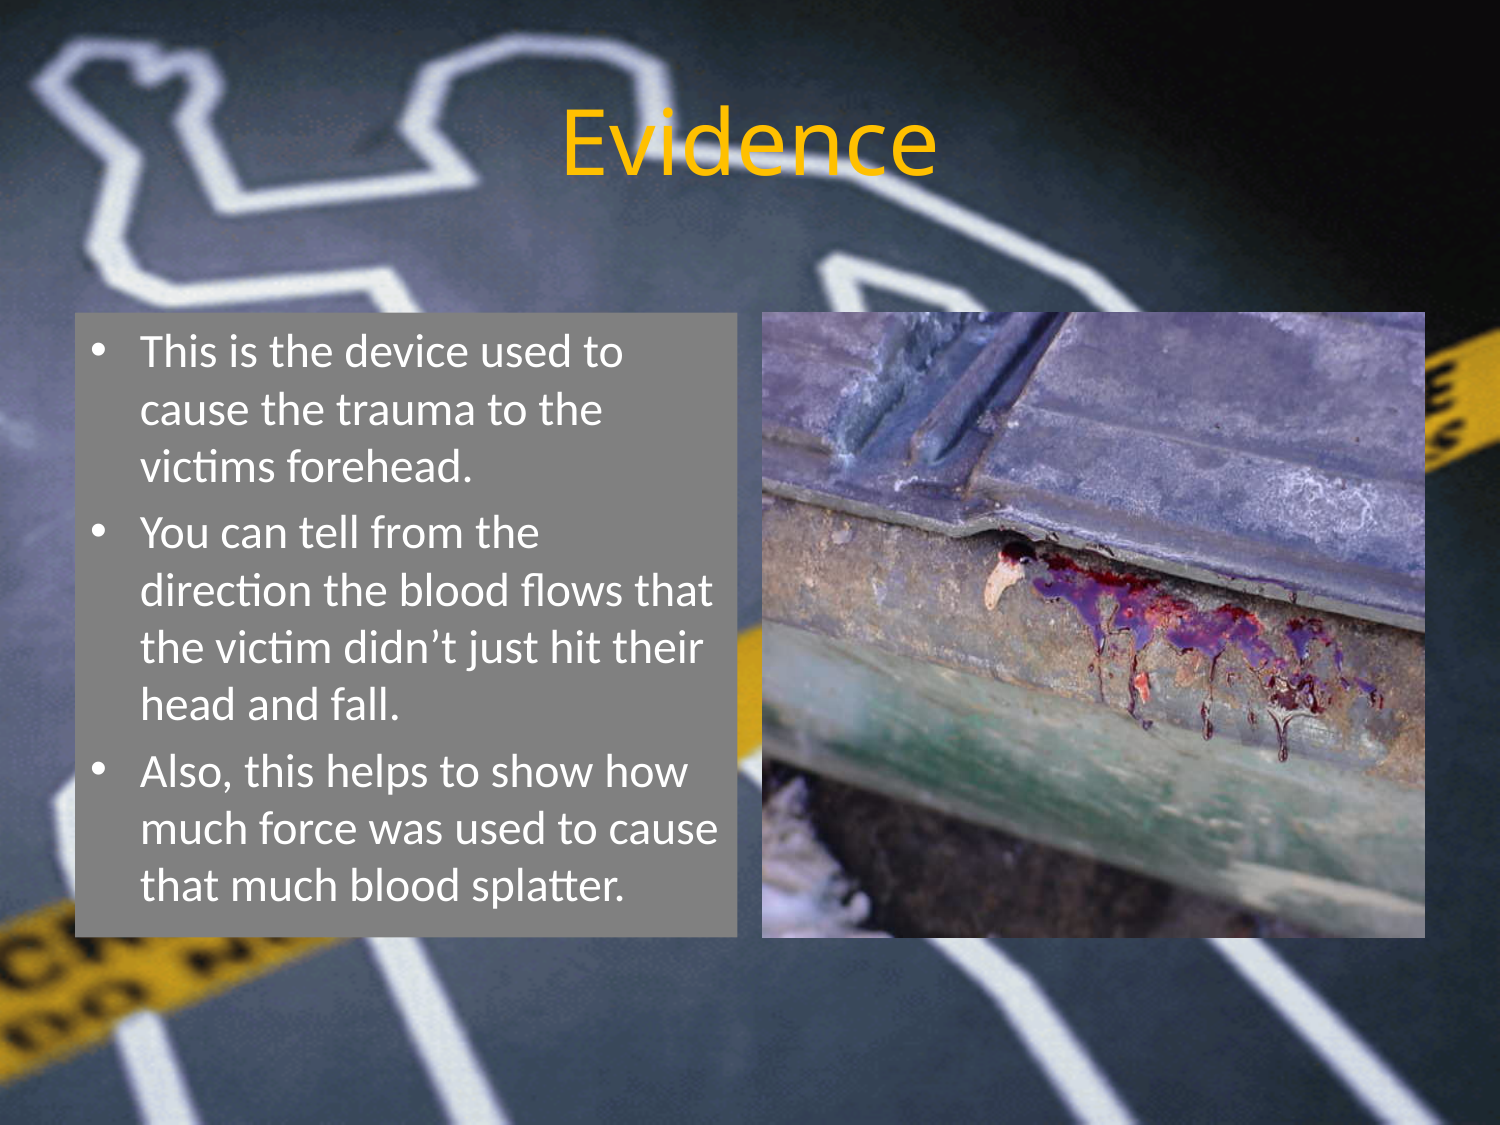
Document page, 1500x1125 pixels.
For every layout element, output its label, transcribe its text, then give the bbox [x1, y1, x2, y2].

list This is the device used to cause the trauma to the victims forehead. You can tell from the direction the blood flows that the victim didn’t just hit their head and fall. Also, this helps to show how much force was used to cause that much blood splatter. [75, 312, 738, 938]
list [762, 312, 1426, 938]
picture [0, 0, 1500, 1125]
title Evidence [75, 45, 1425, 233]
